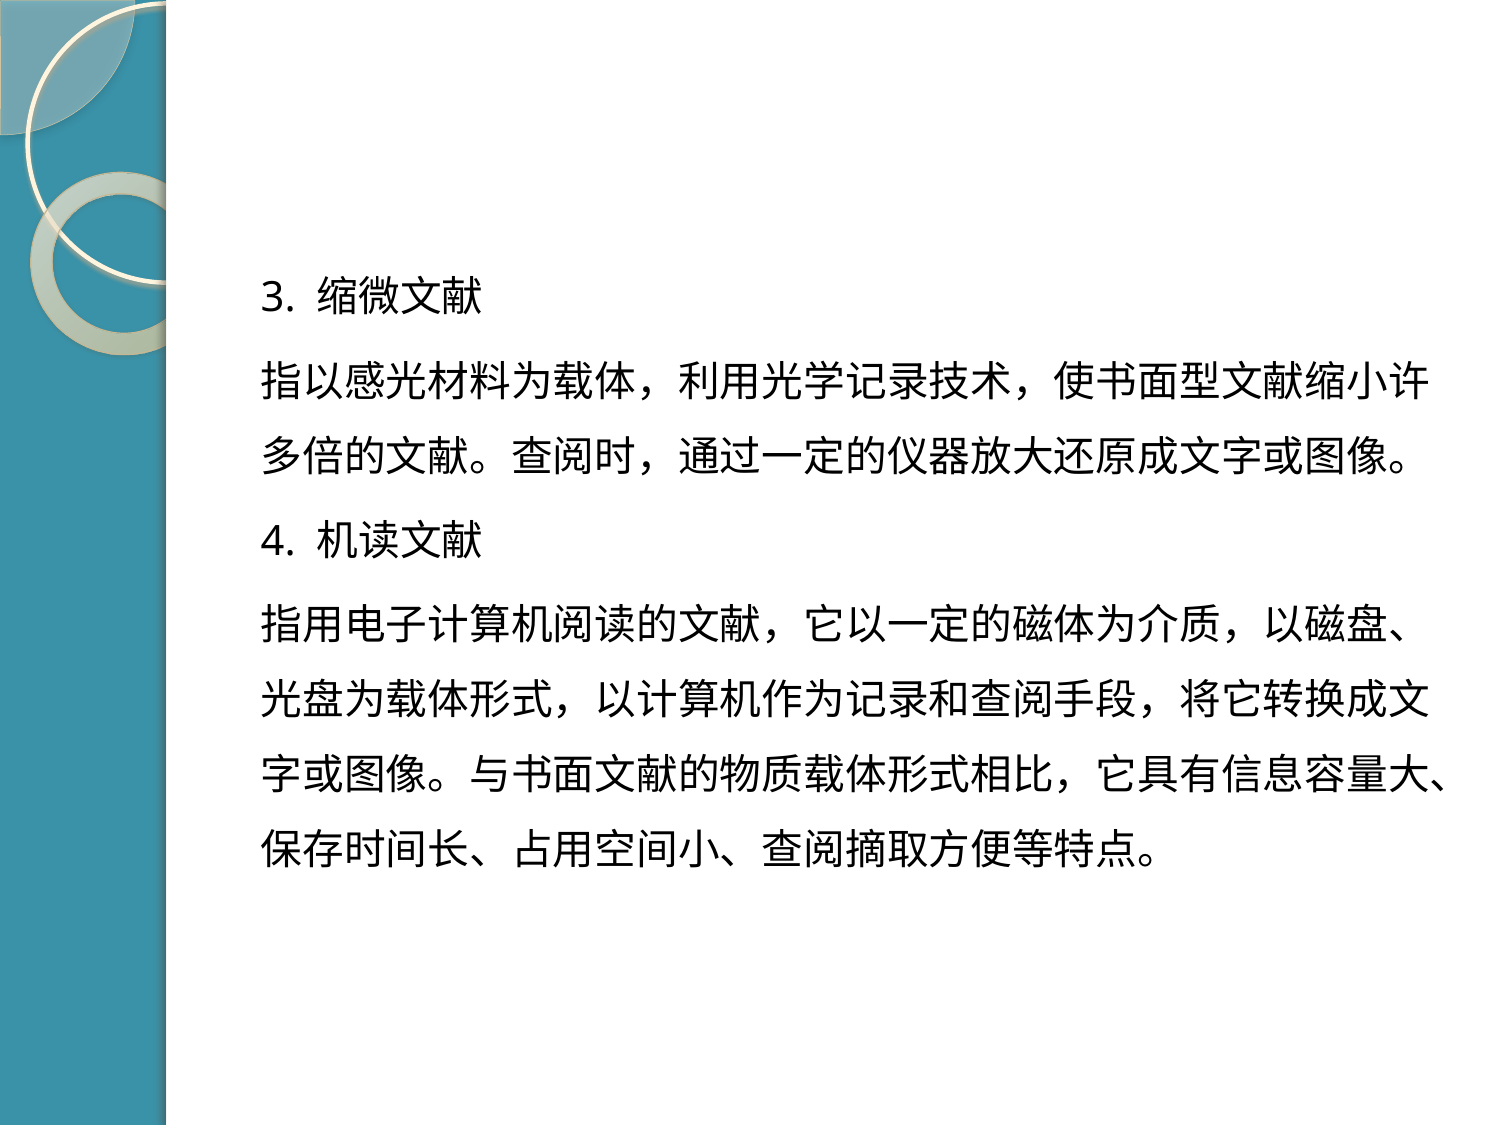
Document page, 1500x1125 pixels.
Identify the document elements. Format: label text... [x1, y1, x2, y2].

list 3. 缩微文献 指以感光材料为载体，利用光学记录技术，使书面型文献缩小许多倍的文献。查阅时，通过一定的仪器放大还原成文字或图像。 4. 机读文献 指用电子计算机阅读的文献，它以一定的磁体为介质，以磁盘、光盘为载体形式，以计算机作为记录和查阅手段，将它转换成文字或图像。与书面文献的物质载体形式相比，它具有信息容量大、保存时间长、占用空间小、查阅摘取方便等特点。 [235, 237, 1466, 1025]
